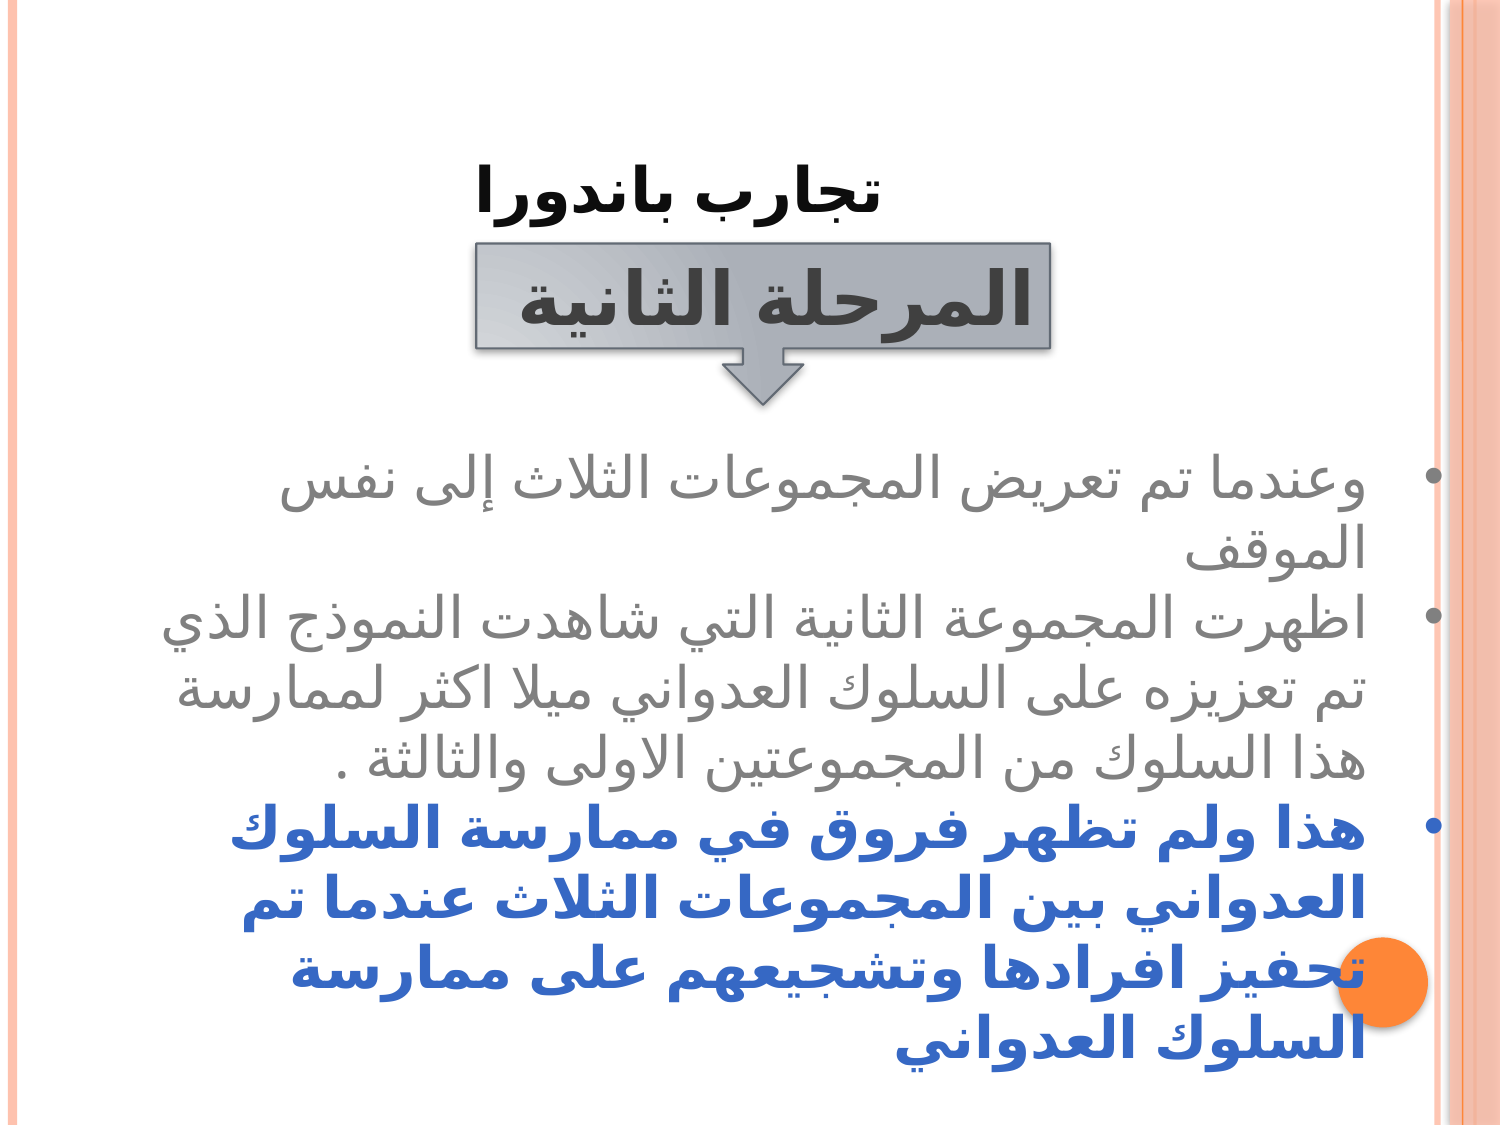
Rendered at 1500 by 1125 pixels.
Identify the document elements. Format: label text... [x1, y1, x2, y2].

text_box وعندما تم تعريض المجموعات الثلاث إلى نفس الموقف اظهرت المجموعة الثانية التي شاهدت النموذج الذي تم تعزيزه على السلوك العدواني ميلا اكثر لممارسة هذا السلوك من المجموعتين الاولى والثالثة . هذا ولم تظهر فروق في ممارسة السلوك العدواني بين المجموعات الثلاث عندما تم تحفيز افرادها وتشجيعهم على ممارسة السلوك العدواني [100, 432, 1459, 1078]
text_box المرحلة الثانية [475, 242, 1052, 406]
title تجارب باندورا [75, 45, 1300, 233]
